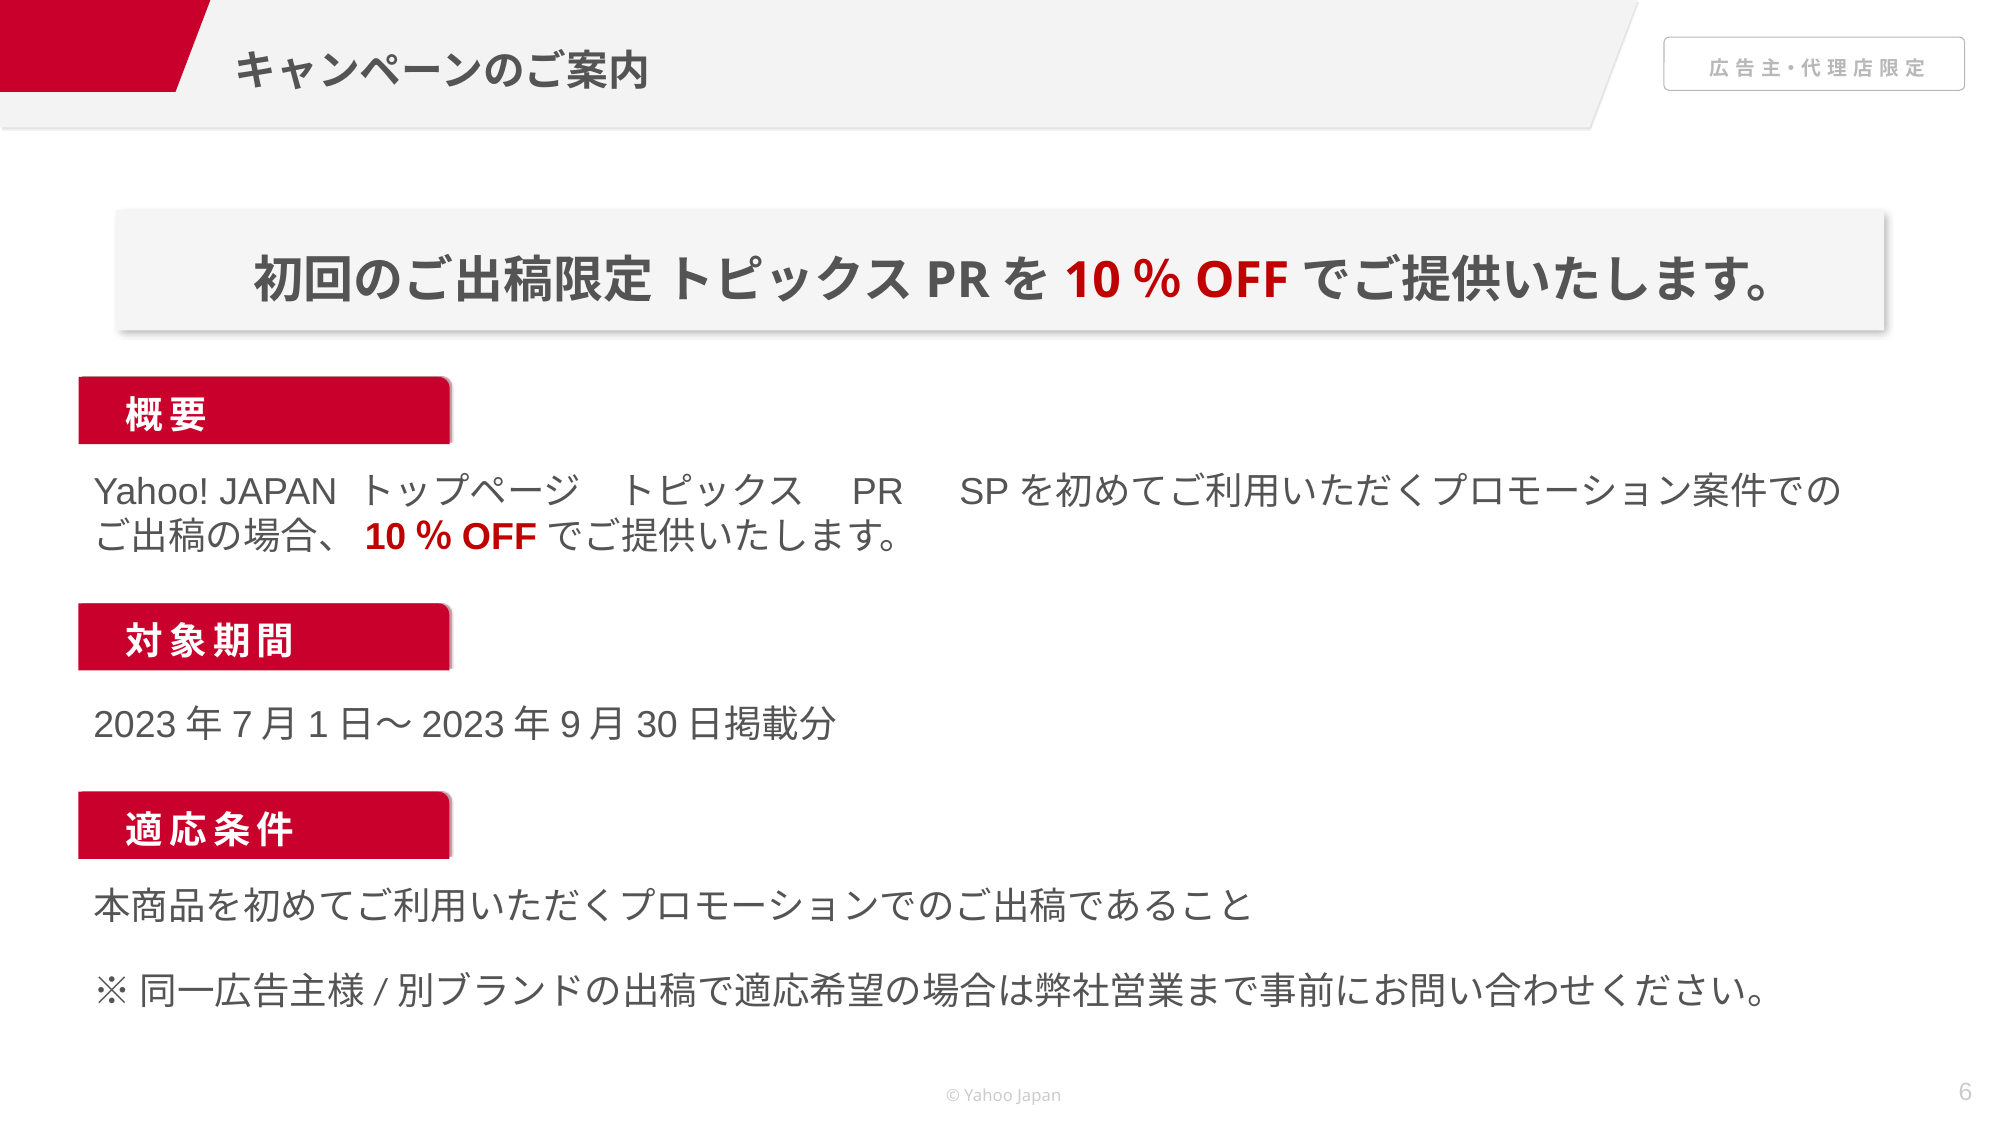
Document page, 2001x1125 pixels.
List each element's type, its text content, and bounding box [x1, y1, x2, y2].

text_box Yahoo! JAPAN トップページ トピックス PR SPを初めてご利用いただくプロモーション案件での ご出稿の場合、10％OFFでご提供いたします。 [78, 459, 1912, 564]
list キャンペーンのご案内 [234, 41, 1570, 97]
text_box 適応条件 [76, 789, 452, 861]
text_box 概要 [76, 374, 452, 447]
text_box 2023年7月1日～2023年9月30日掲載分 [78, 692, 1623, 753]
text_box 対象期間 [76, 601, 452, 673]
text_box 本商品を初めてご利用いただくプロモーションでのご出稿であること ※同一広告主様/別ブランドの出稿で適応希望の場合は弊社営業まで事前にお問い合わせください。 [78, 874, 1922, 1020]
text_box 初回のご出稿限定 トピックスPRを10％OFFでご提供いたします。 [114, 208, 1886, 333]
